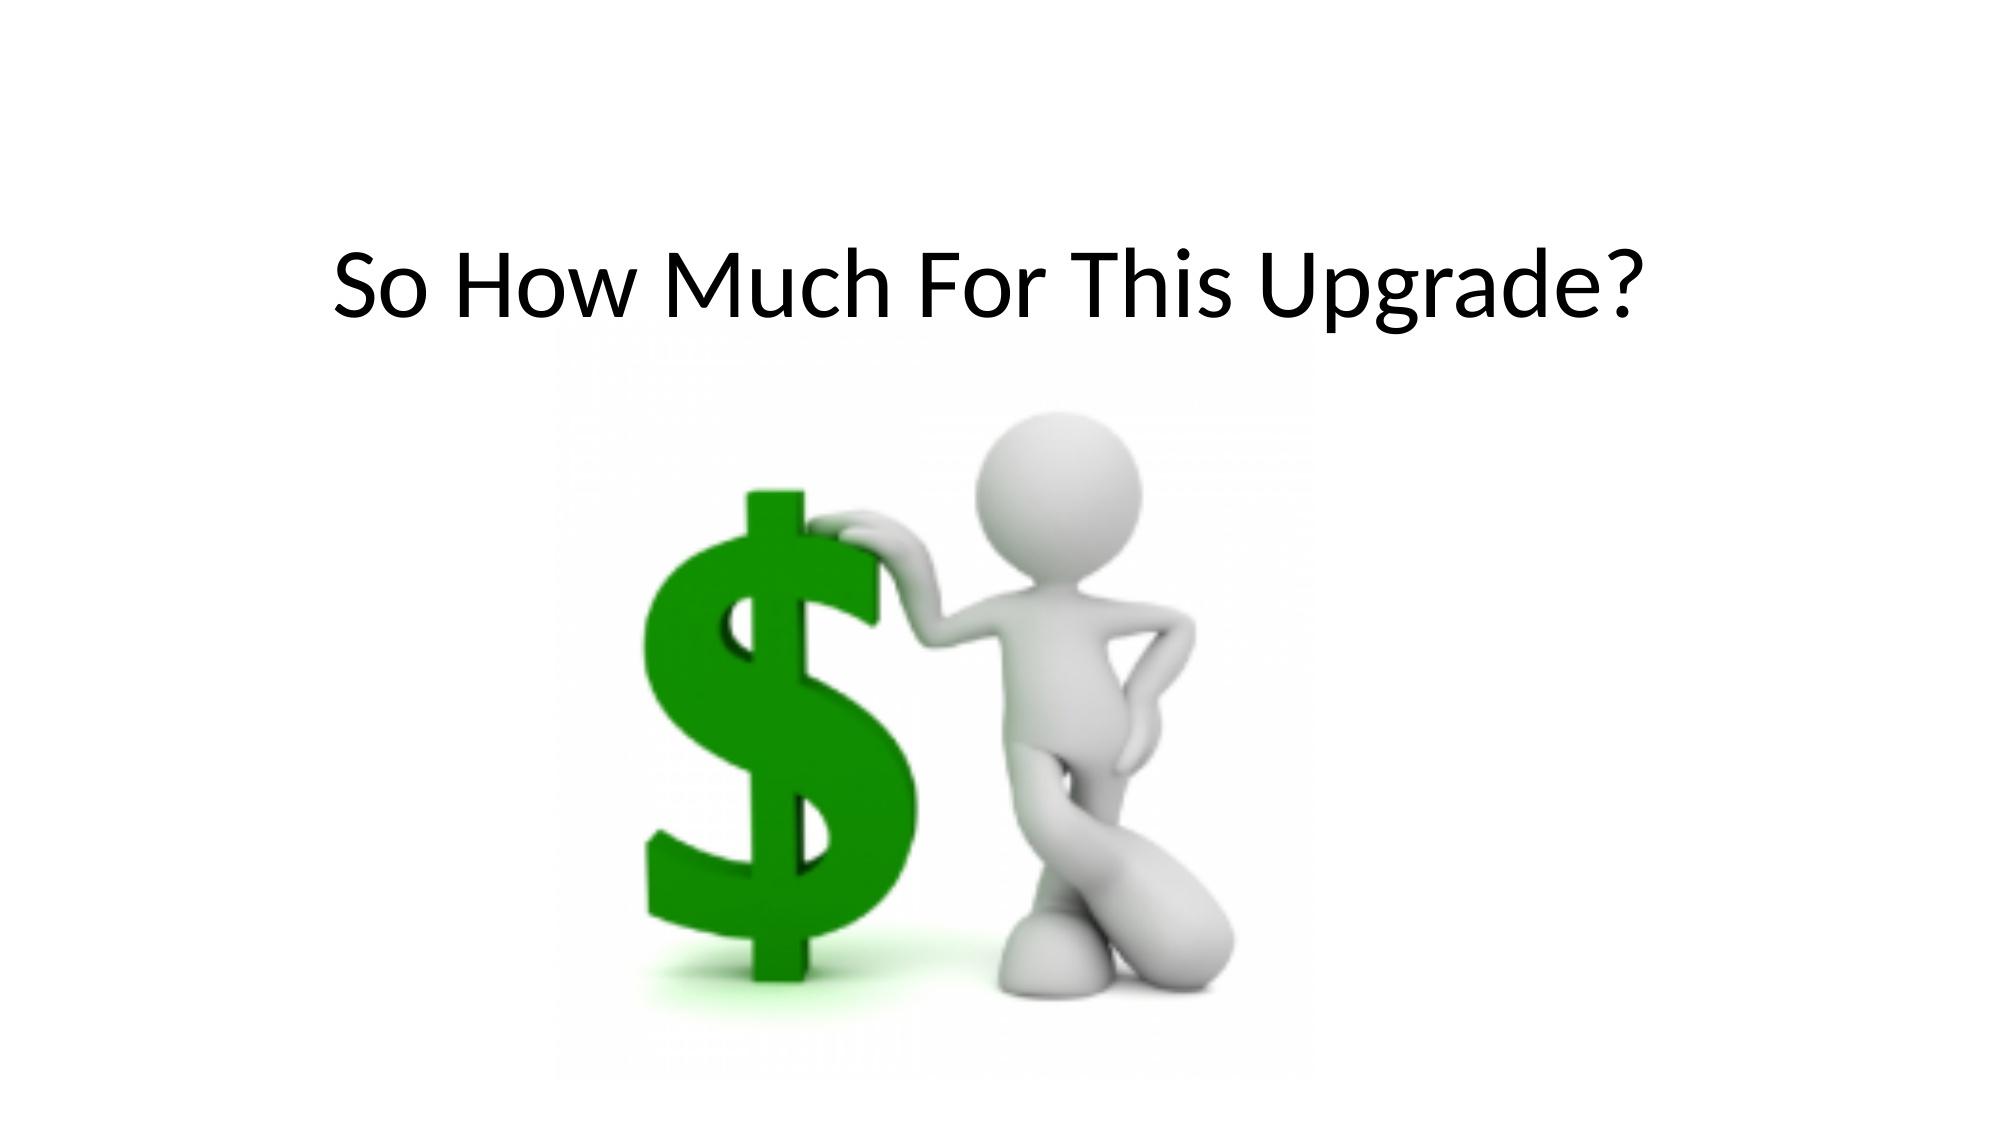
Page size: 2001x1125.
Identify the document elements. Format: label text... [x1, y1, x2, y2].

picture [555, 322, 1315, 1082]
list So How Much For This Upgrade? [128, 223, 1854, 771]
